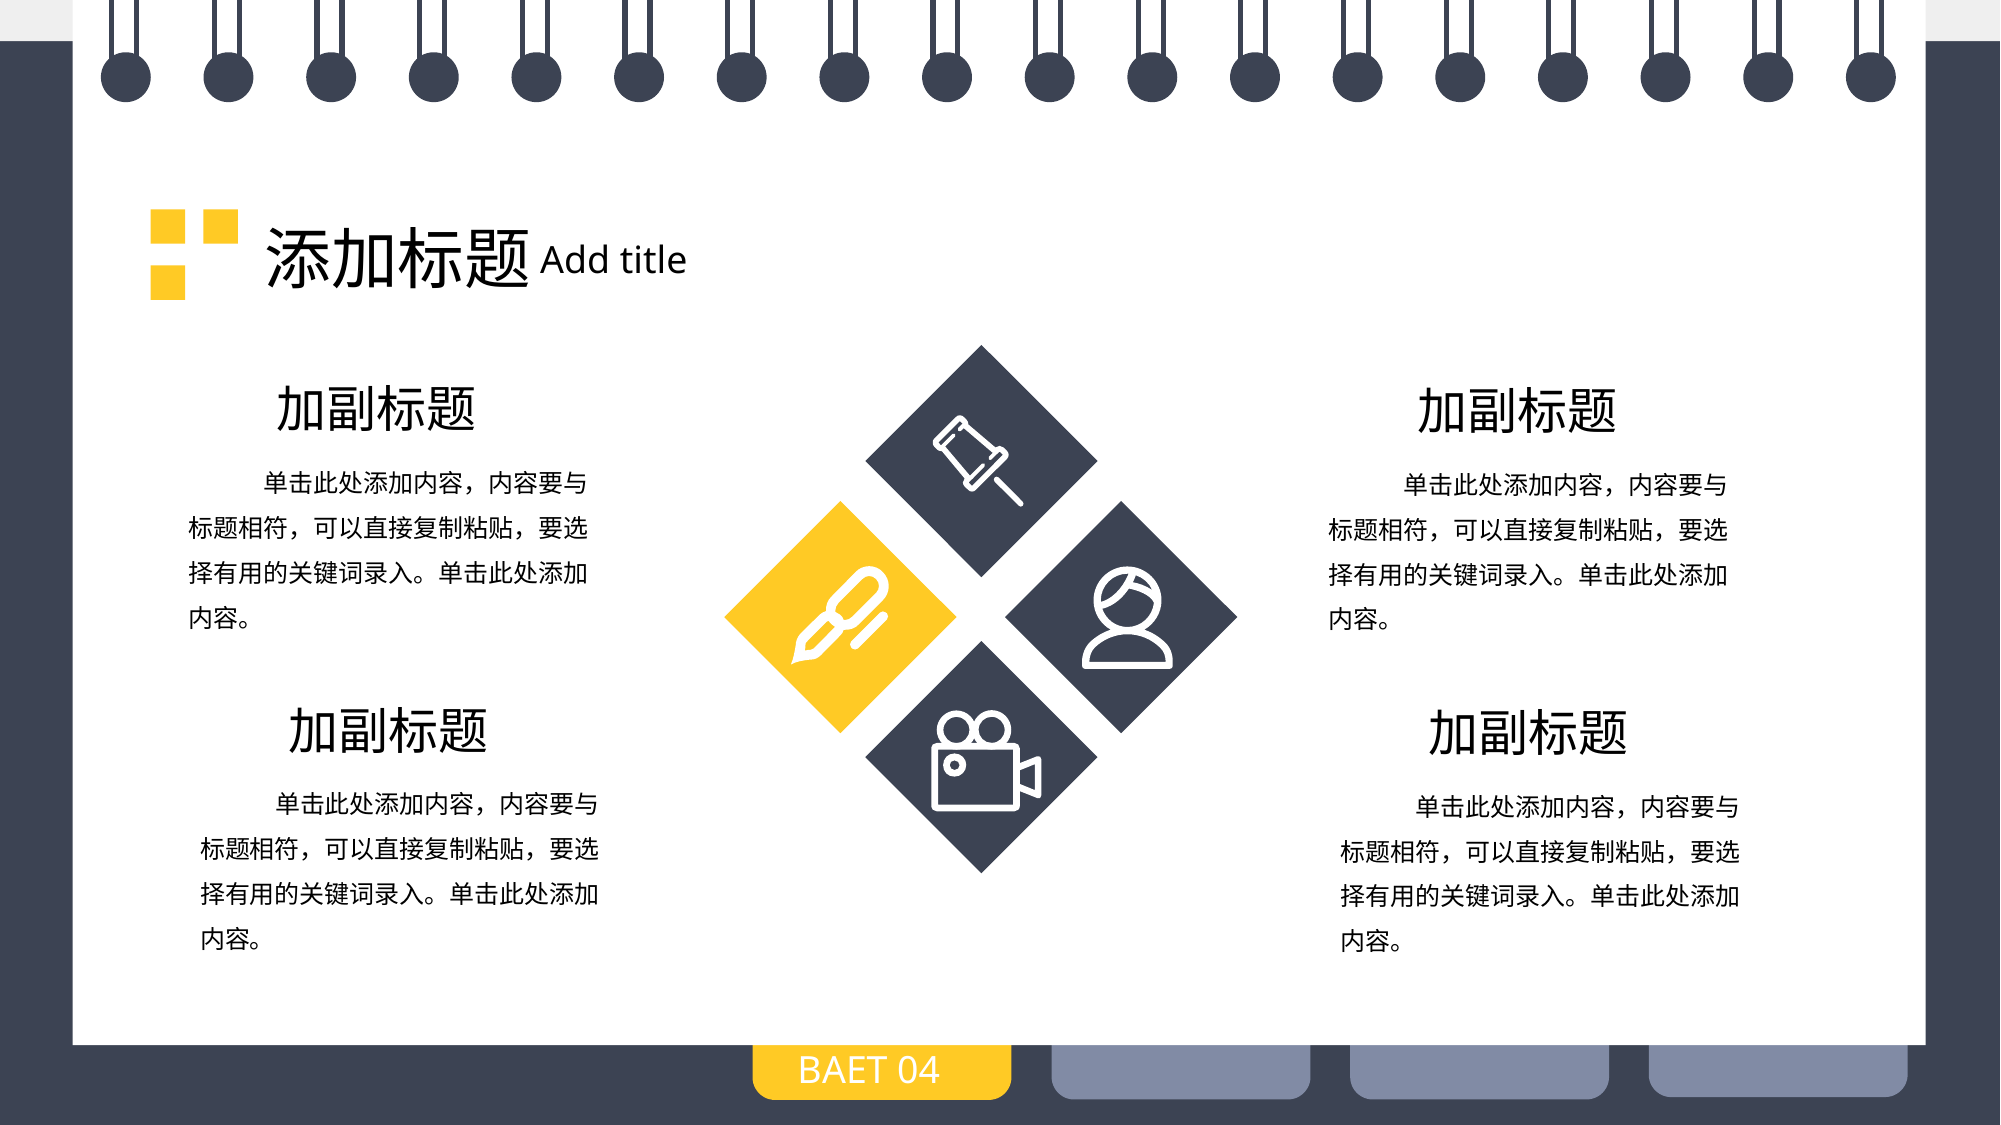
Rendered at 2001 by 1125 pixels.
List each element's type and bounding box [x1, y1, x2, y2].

text_box [865, 344, 1098, 578]
text_box [1926, 0, 2000, 42]
text_box [0, 0, 72, 42]
text_box [1647, 1046, 1909, 1099]
text_box [72, 0, 1926, 1046]
text_box [150, 209, 238, 300]
text_box [724, 500, 957, 734]
text_box [1005, 500, 1238, 734]
text_box [1050, 1046, 1312, 1101]
text_box [0, 42, 2000, 1125]
text_box [865, 641, 1098, 874]
text_box [752, 1046, 1012, 1100]
text_box [1349, 1046, 1611, 1101]
